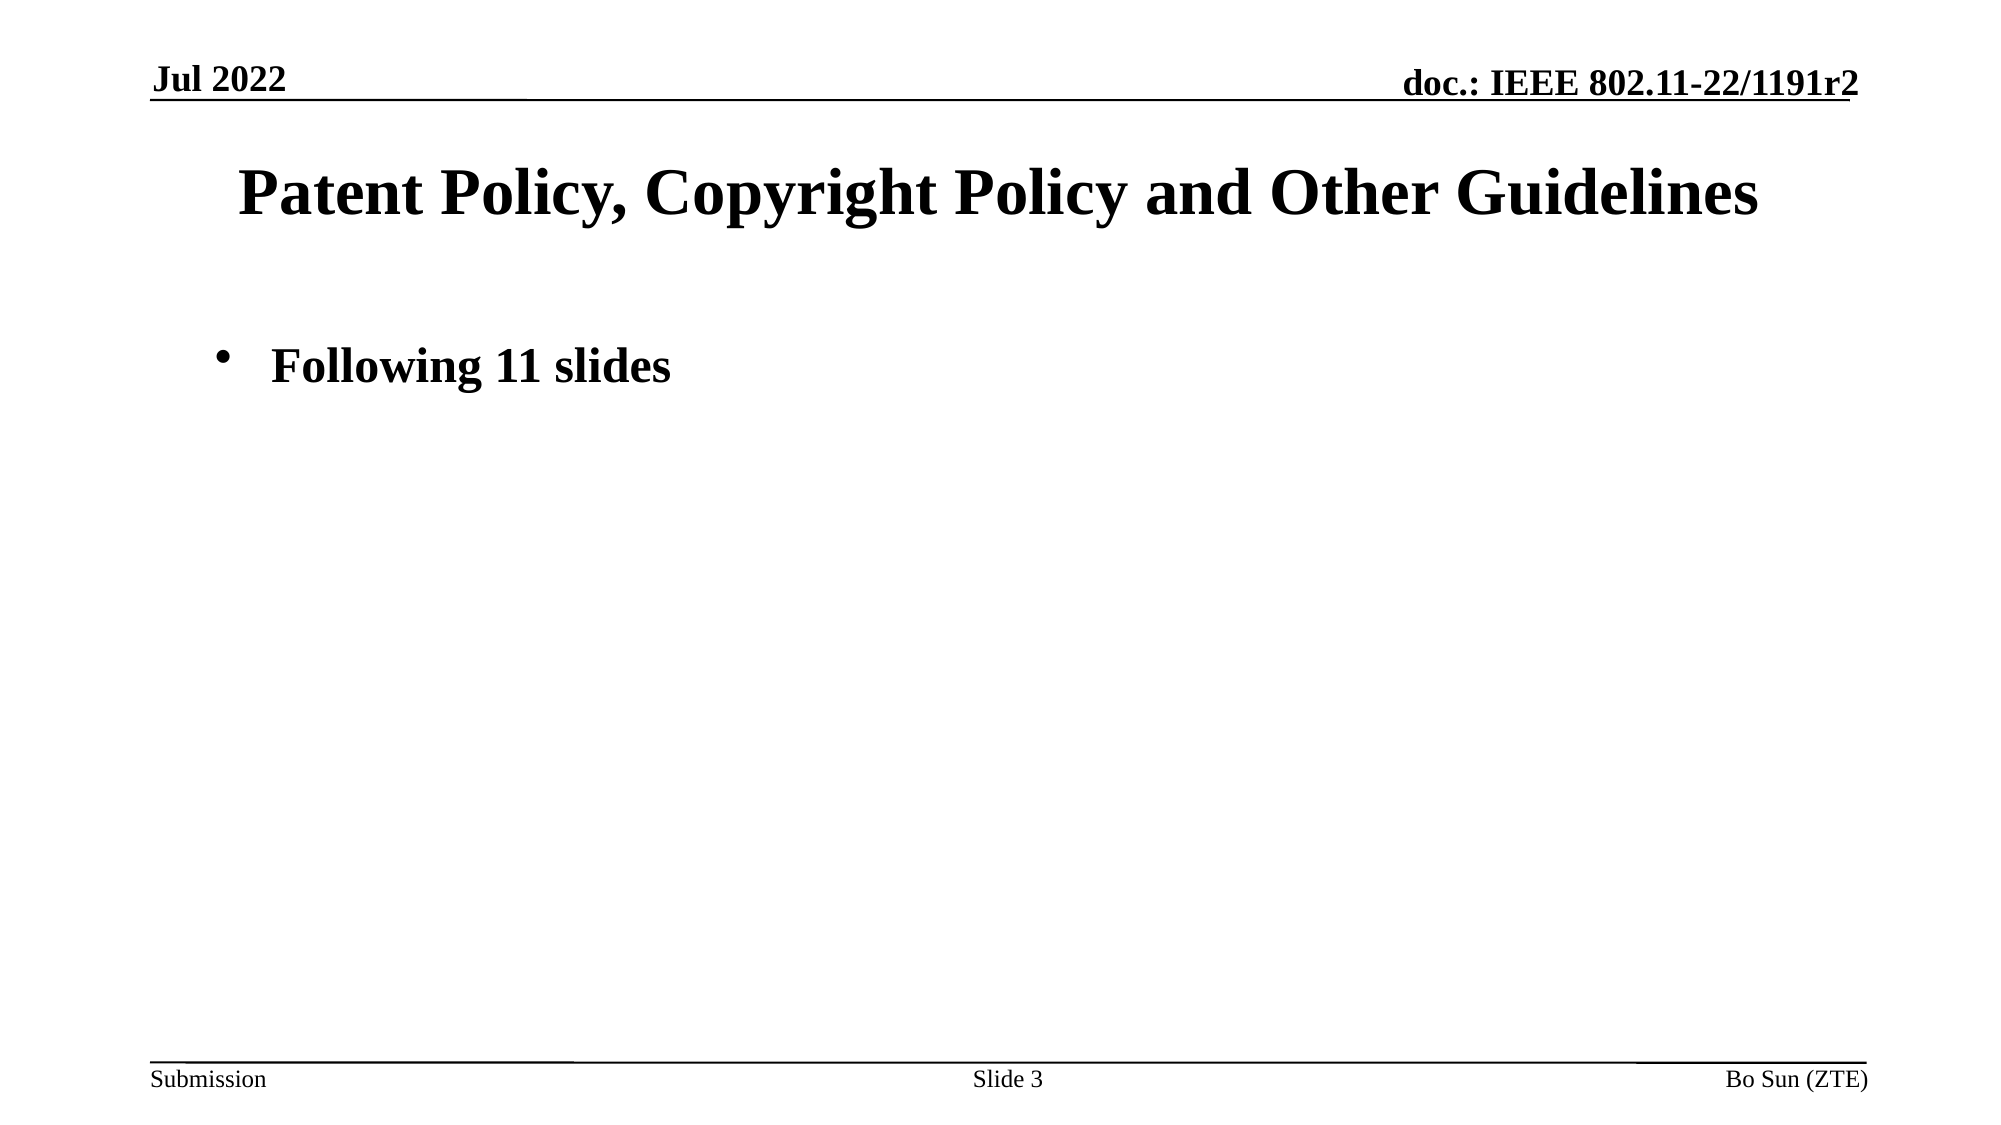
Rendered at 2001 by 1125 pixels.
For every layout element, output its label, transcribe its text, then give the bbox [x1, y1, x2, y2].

slide_number Slide 3 [949, 1061, 1067, 1123]
footer Bo Sun (ZTE) [1171, 1061, 1869, 1093]
text_box Following 11 slides [200, 324, 1800, 1000]
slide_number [152, 54, 563, 100]
text_box Patent Policy, Copyright Policy and Other Guidelines [200, 100, 1800, 276]
